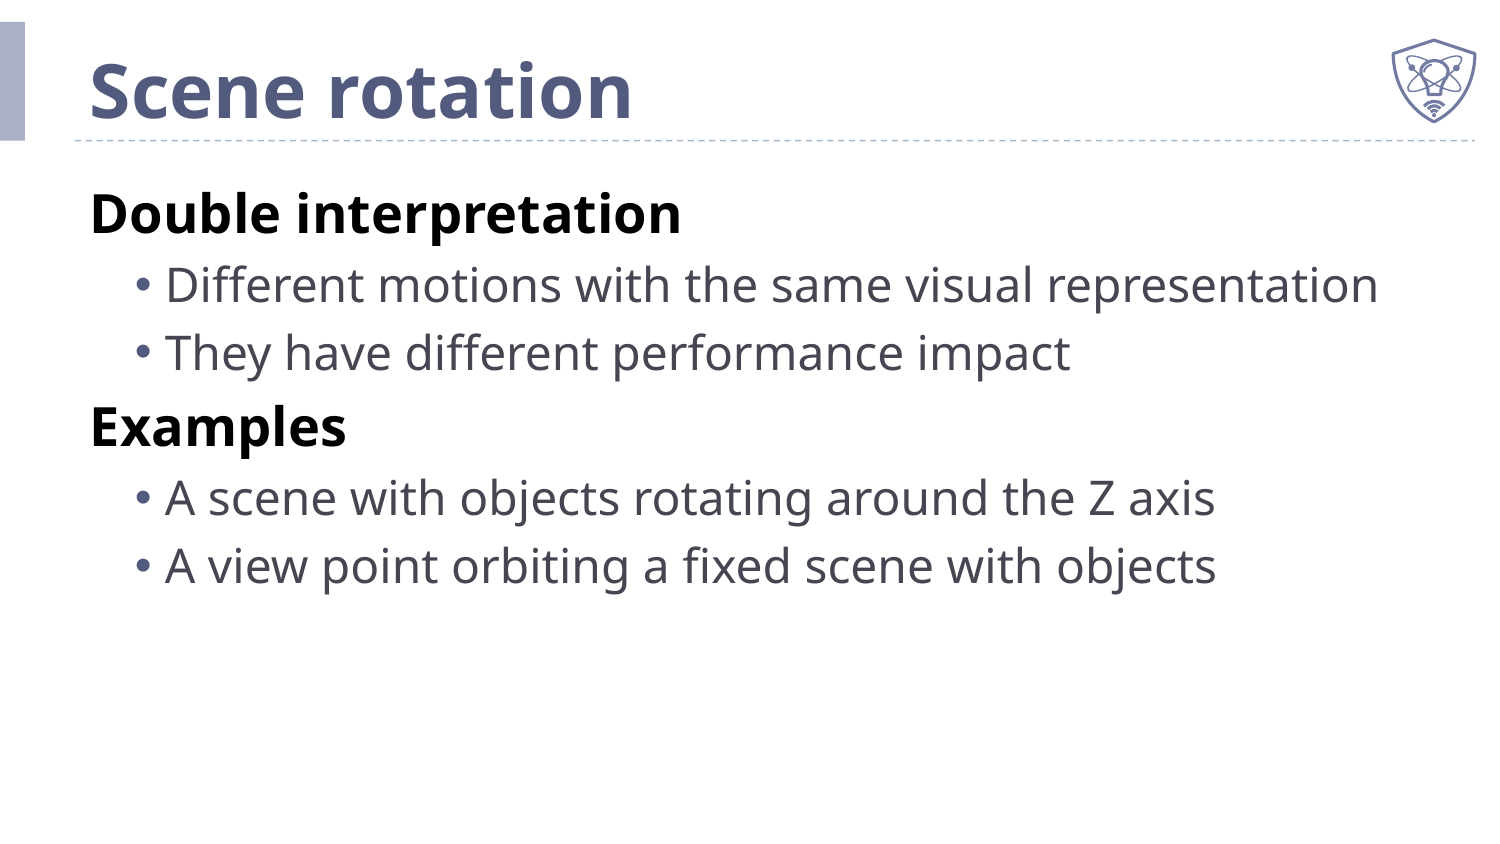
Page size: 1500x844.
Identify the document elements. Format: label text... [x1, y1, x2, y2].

title Scene rotation [75, 18, 1475, 141]
list Double interpretation Different motions with the same visual representation They have different performance impact Examples A scene with objects rotating around the Z axis A view point orbiting a fixed scene with objects [75, 171, 1475, 835]
